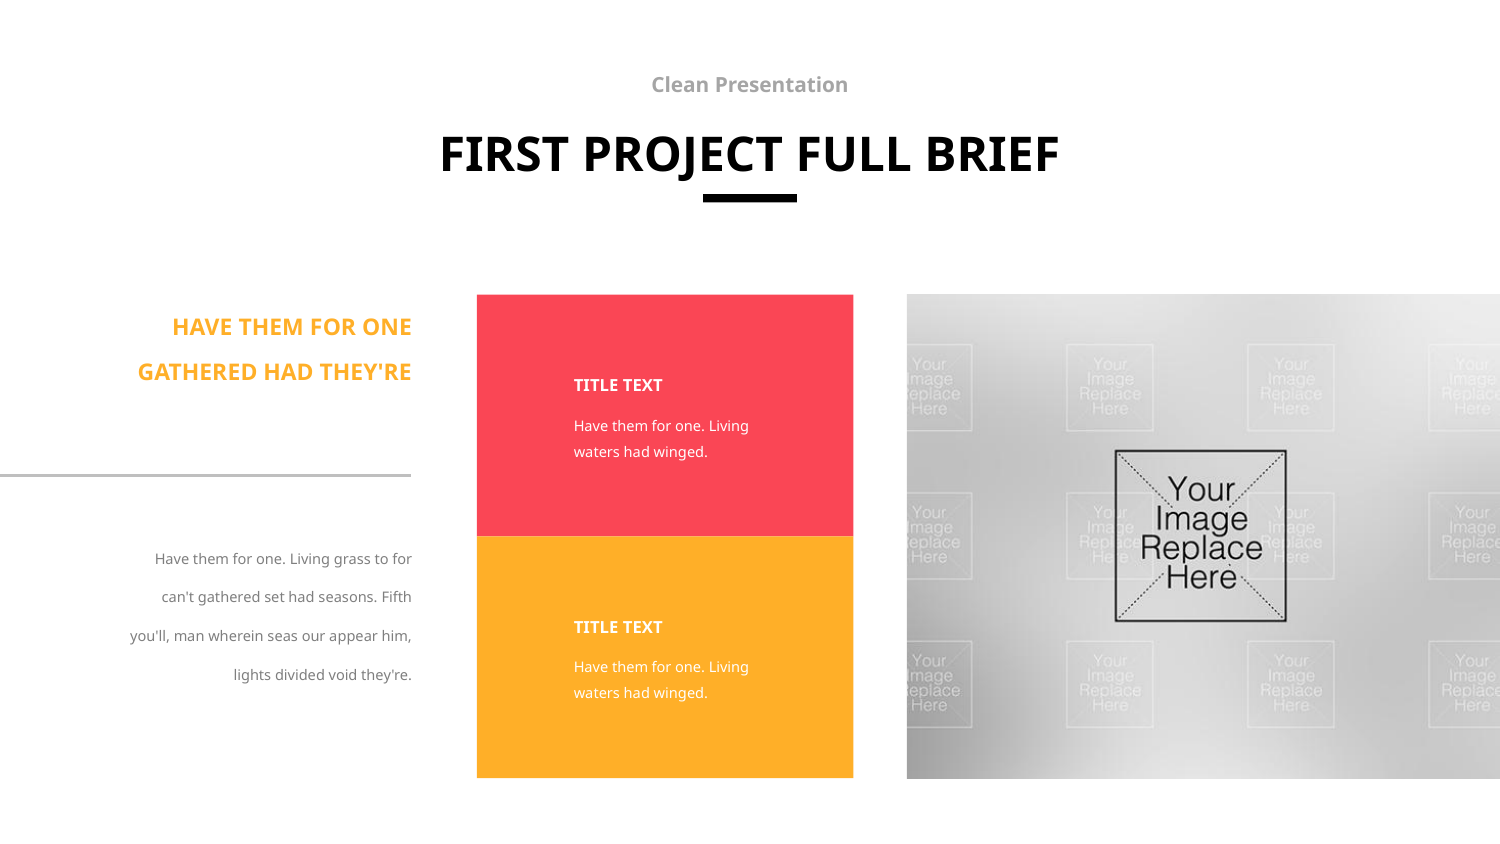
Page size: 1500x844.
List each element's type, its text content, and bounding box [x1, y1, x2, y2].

text_box Clean Presentation [494, 65, 1006, 102]
text_box HAVE THEM FOR ONE GATHERED HAD THEY'RE [109, 288, 424, 414]
text_box FIRST PROJECT FULL BRIEF [334, 112, 1166, 176]
text_box [476, 294, 854, 536]
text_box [562, 369, 768, 462]
picture [906, 294, 1500, 779]
text_box [703, 194, 797, 203]
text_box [562, 610, 768, 704]
text_box Have them for one. Living grass to for can't gathered set had seasons. Fifth you'll, man wherein seas our appear him, lights divided void they're. [109, 522, 424, 656]
text_box [476, 536, 854, 779]
